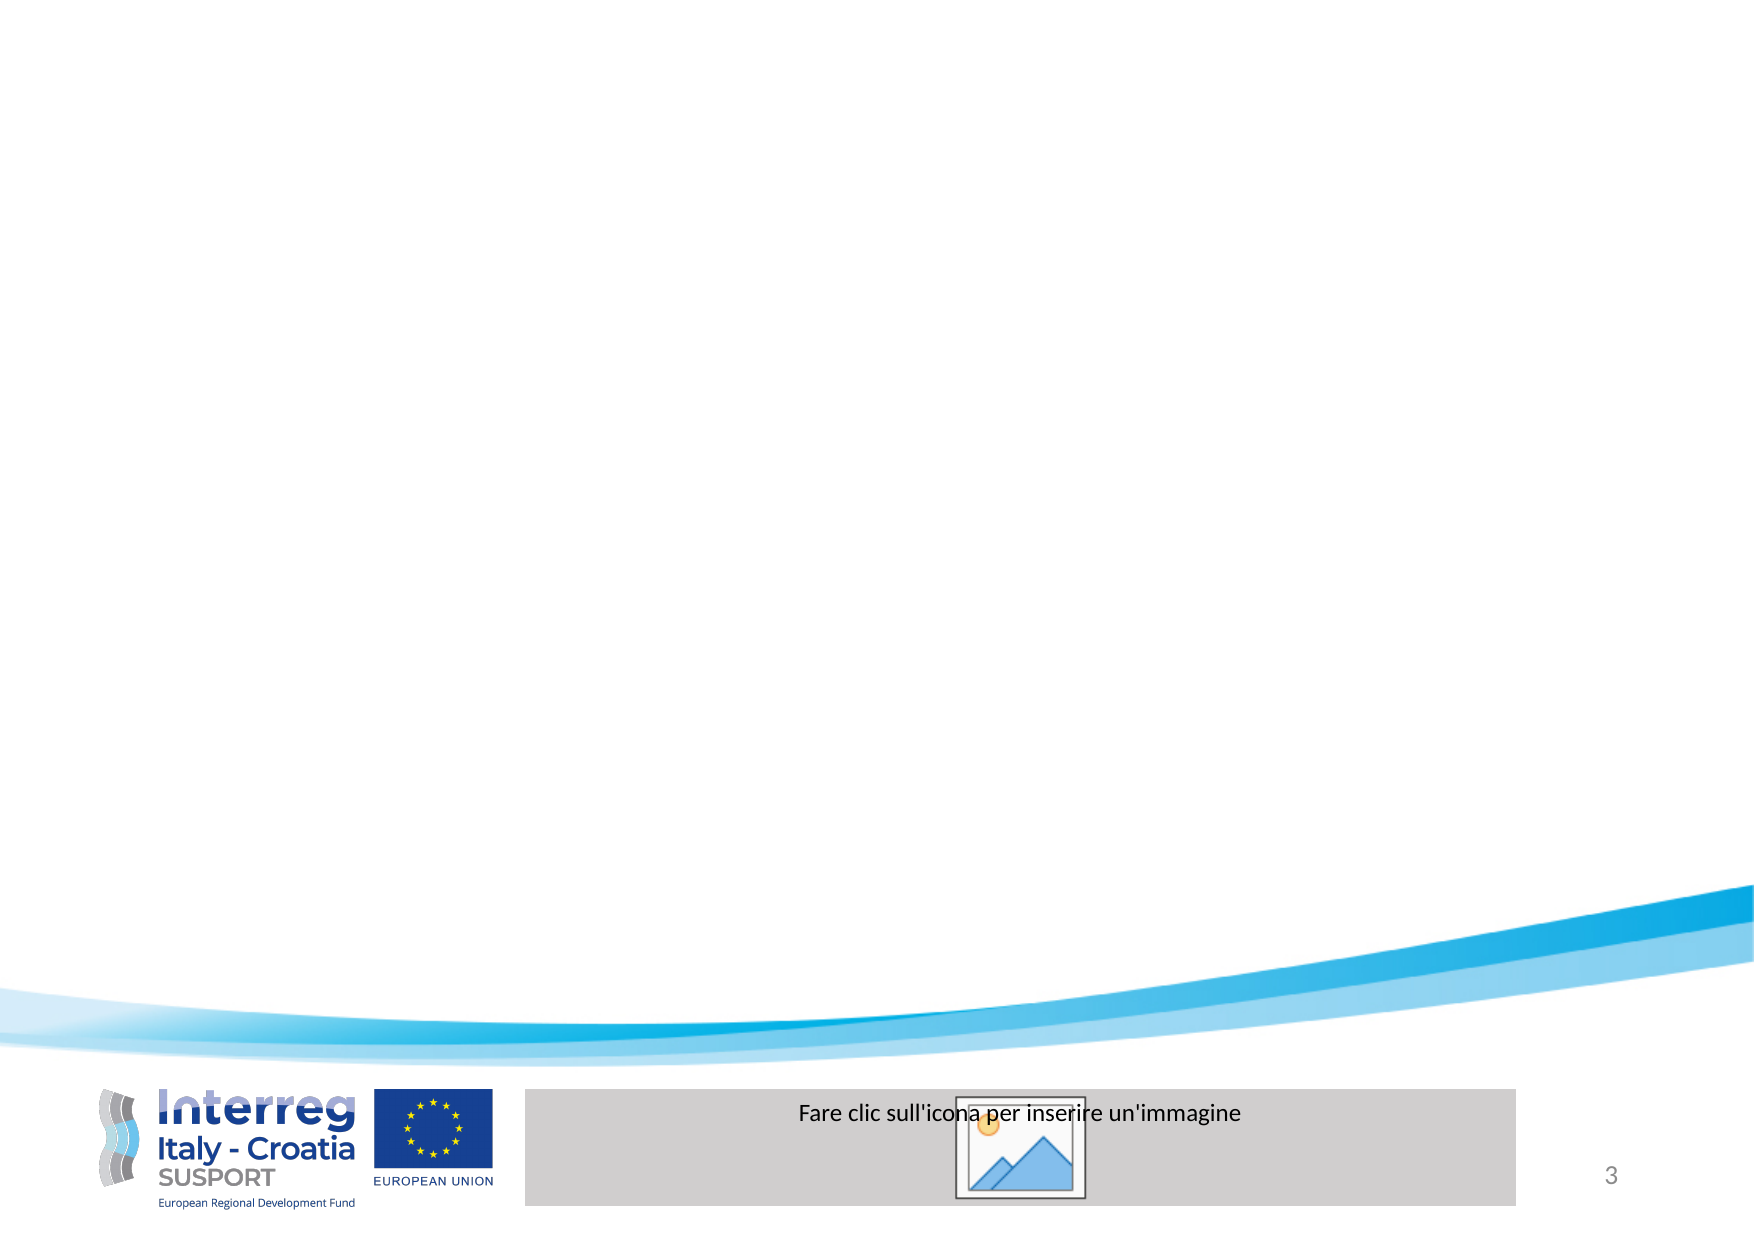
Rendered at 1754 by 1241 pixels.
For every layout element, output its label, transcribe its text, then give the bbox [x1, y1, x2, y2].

picture [0, 884, 1754, 1220]
slide_number 3 [1532, 1140, 1634, 1207]
